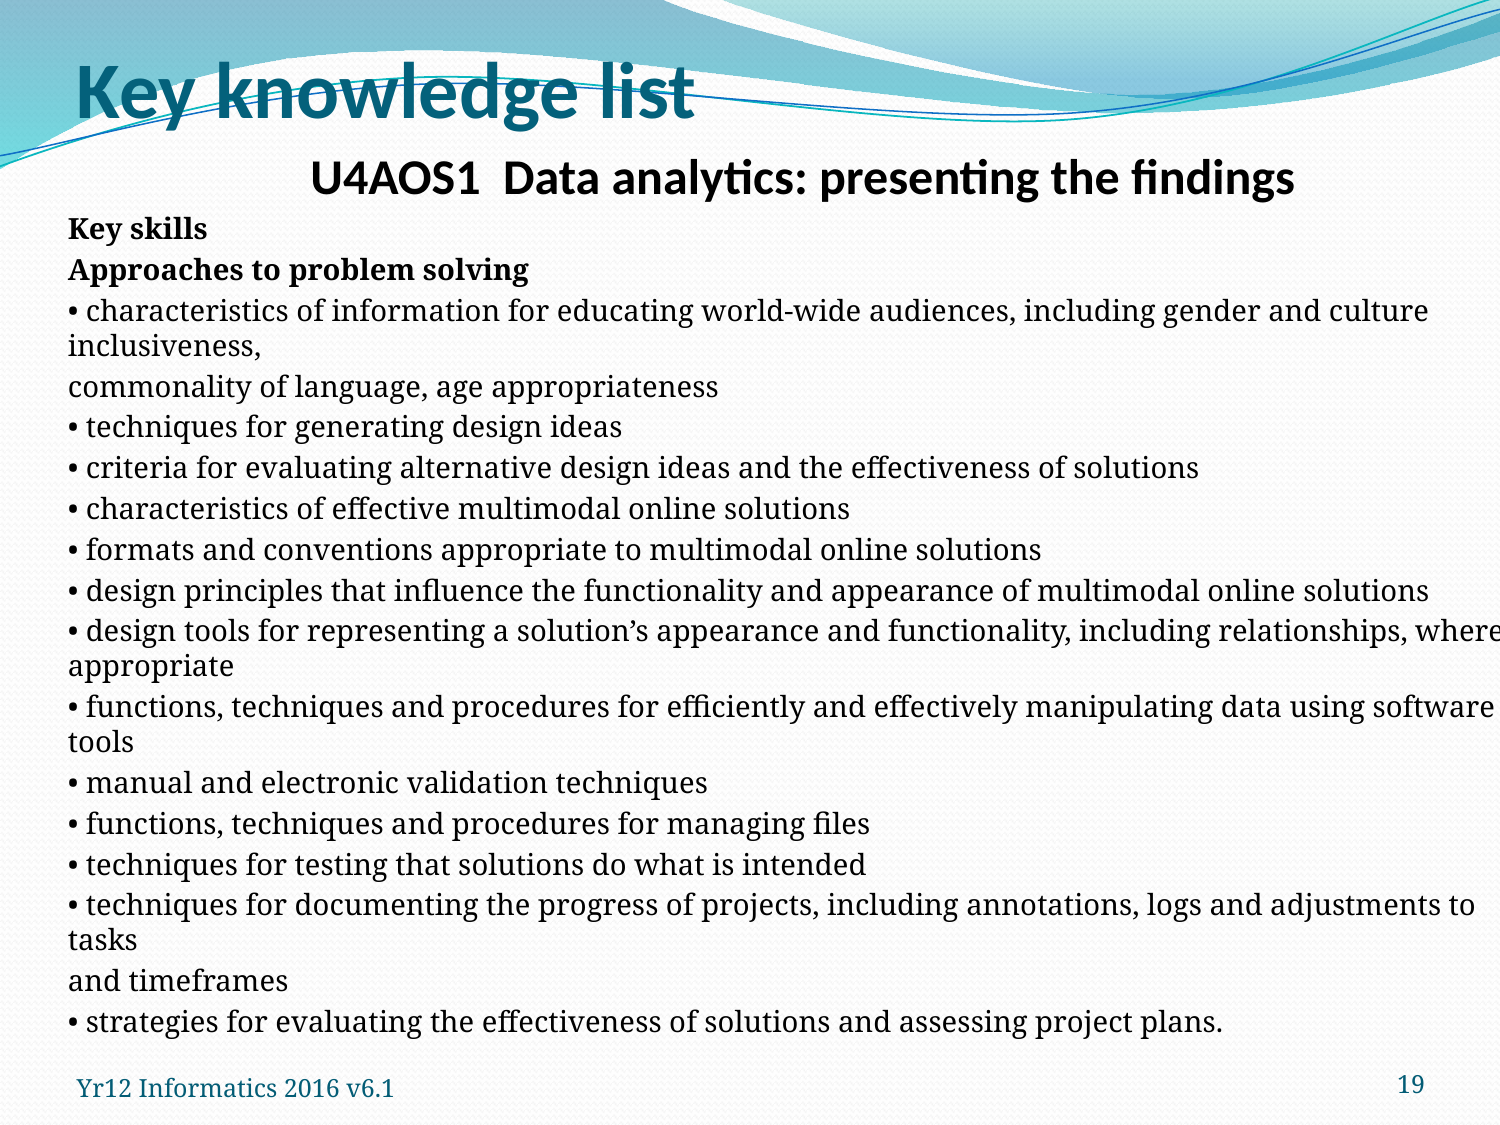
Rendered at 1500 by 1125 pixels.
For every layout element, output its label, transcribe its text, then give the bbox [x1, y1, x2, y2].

footer Yr12 Informatics 2016 v6.1 [76, 1046, 627, 1107]
list U4AOS1 Data analytics: presenting the findings Key skills Approaches to problem solving • characteristics of information for educating world-wide audiences, including gender and culture inclusiveness, commonality of language, age appropriateness • techniques for generating design ideas • criteria for evaluating alternative design ideas and the effectiveness of solutions • characteristics of effective multimodal online solutions • formats and conventions appropriate to multimodal online solutions • design principles that influence the functionality and appearance of multimodal online solutions • design tools for representing a solution’s appearance and functionality, including relationships, where appropriate • functions, techniques and procedures for efficiently and effectively manipulating data using software tools • manual and electronic validation techniques • functions, techniques and procedures for managing files • techniques for testing that solutions do what is intended • techniques for documenting the progress of projects, including annotations, logs and adjustments to tasks and timeframes • strategies for evaluating the effectiveness of solutions and assessing project plans. [53, 137, 1500, 1024]
title Key knowledge list [76, 30, 1427, 135]
slide_number 19 [1299, 1042, 1425, 1103]
